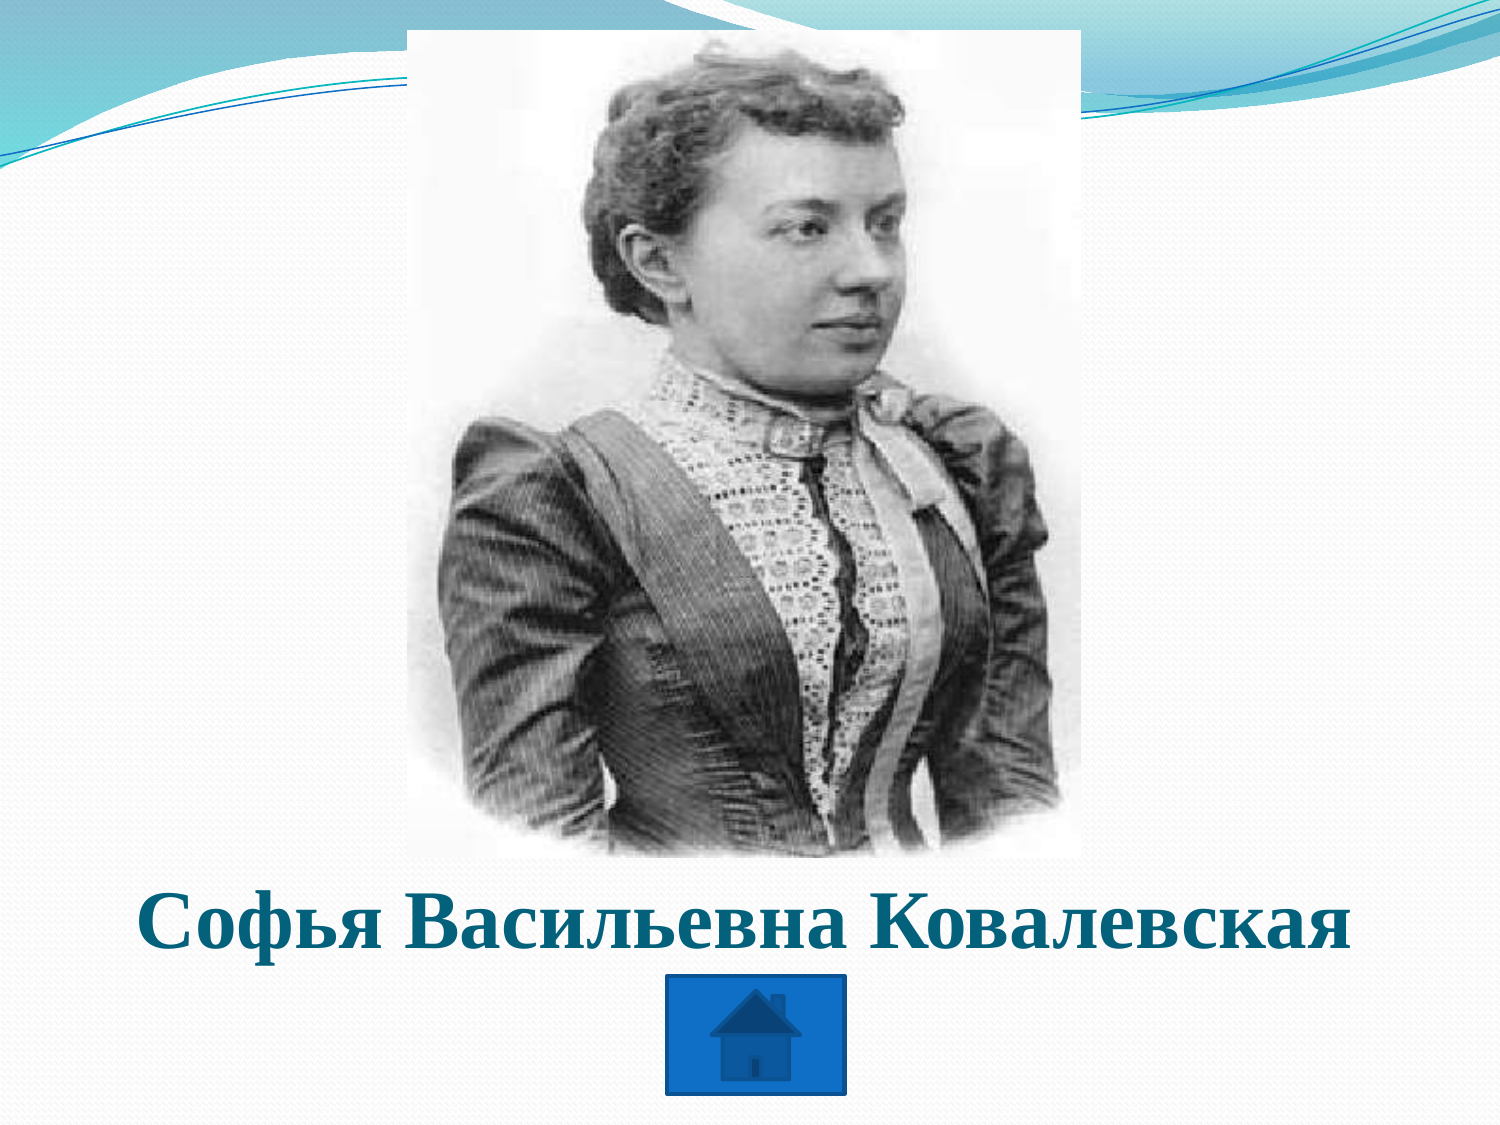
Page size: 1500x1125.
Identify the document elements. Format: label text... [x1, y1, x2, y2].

text_box [665, 974, 847, 1096]
text_box Софья Васильевна Ковалевская [64, 857, 1424, 973]
picture [407, 30, 1081, 858]
